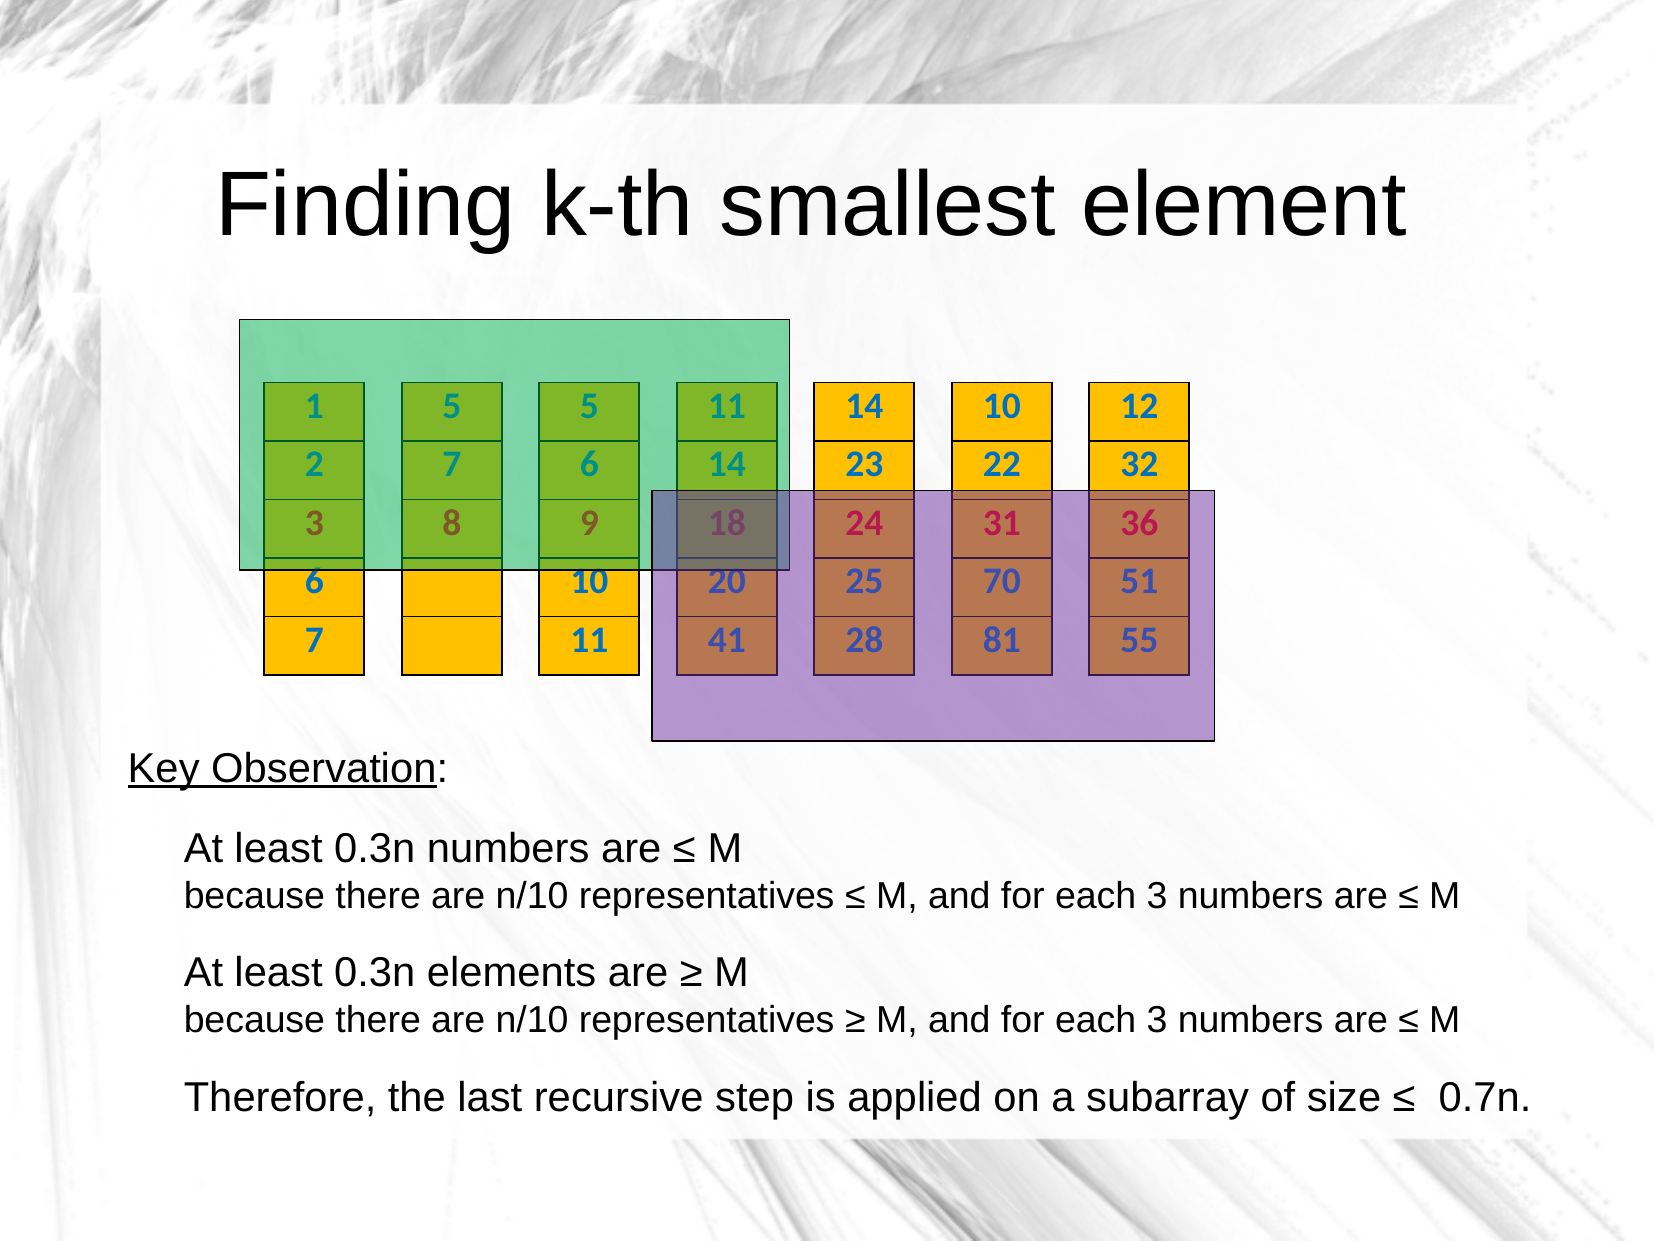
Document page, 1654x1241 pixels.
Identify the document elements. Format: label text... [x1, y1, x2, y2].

table_header 12 [1090, 383, 1188, 440]
table_cell 22 [953, 442, 1051, 490]
table_cell 11 [540, 617, 638, 674]
table_header 14 [815, 383, 913, 440]
table_cell 10 [540, 570, 638, 616]
picture [0, 0, 1654, 1241]
text_box [651, 490, 1215, 741]
table_cell 32 [1090, 442, 1188, 490]
table_cell 7 [265, 617, 363, 674]
list Key Observation: At least 0.3n numbers are ≤ M because there are n/10 representatives ≤ M, and for each 3 numbers are ≤ M At least 0.3n elements are ≥ M because there are n/10 representatives ≥ M, and for each 3 numbers are ≤ M Therefore, the last recursive step is applied on a subarray of size ≤ 0.7n. [118, 319, 1571, 1109]
title Finding k-th smallest element [118, 93, 1506, 299]
text_box [239, 319, 790, 570]
table_cell 23 [815, 442, 913, 490]
table_cell [403, 570, 501, 616]
table_cell [403, 617, 501, 674]
table_cell 6 [265, 570, 363, 616]
table_header 10 [953, 383, 1051, 440]
